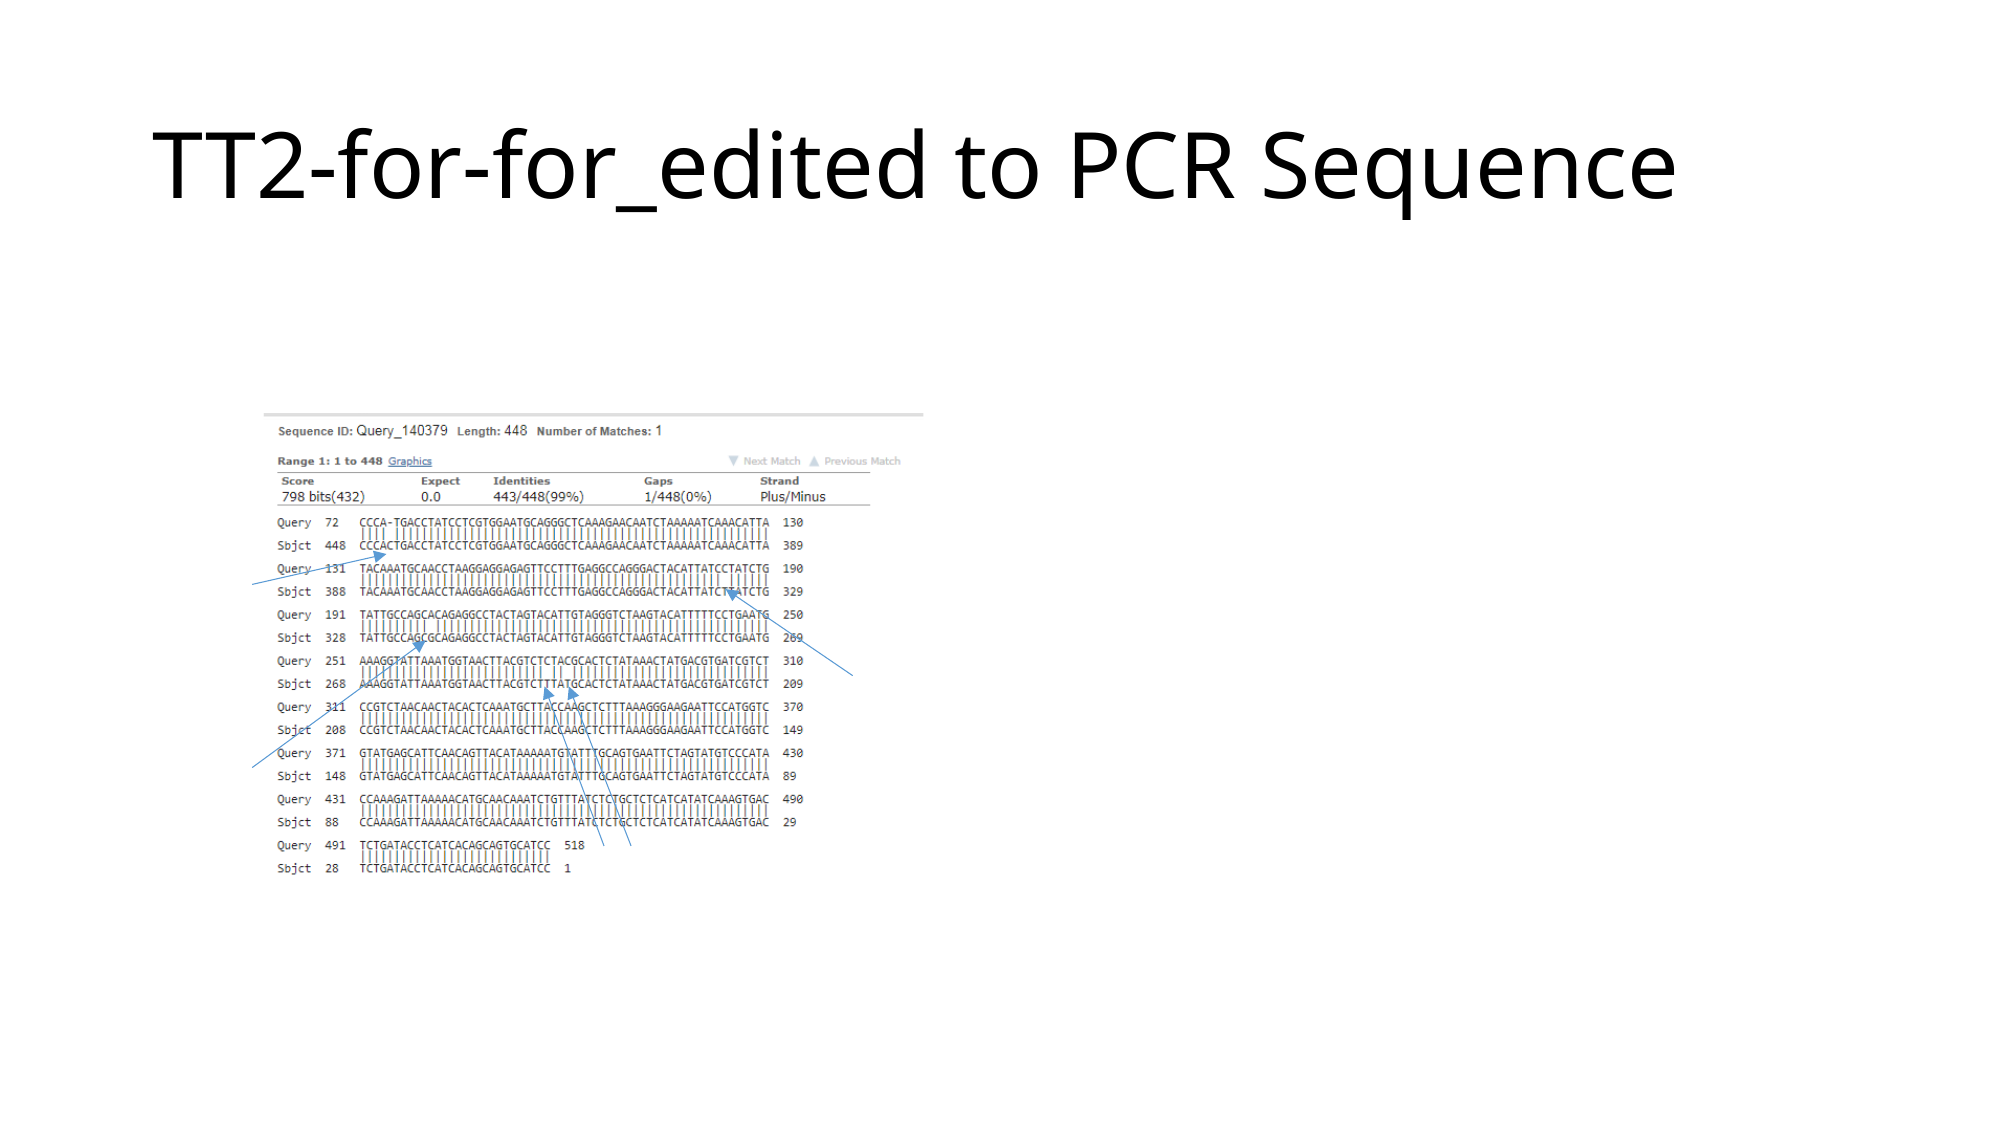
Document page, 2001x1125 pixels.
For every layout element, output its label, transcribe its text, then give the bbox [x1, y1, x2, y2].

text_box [252, 554, 387, 585]
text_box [544, 686, 568, 846]
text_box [252, 640, 426, 768]
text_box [568, 686, 632, 846]
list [259, 413, 924, 892]
title TT2-for-for_edited to PCR Sequence [137, 59, 1863, 278]
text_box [725, 589, 853, 676]
